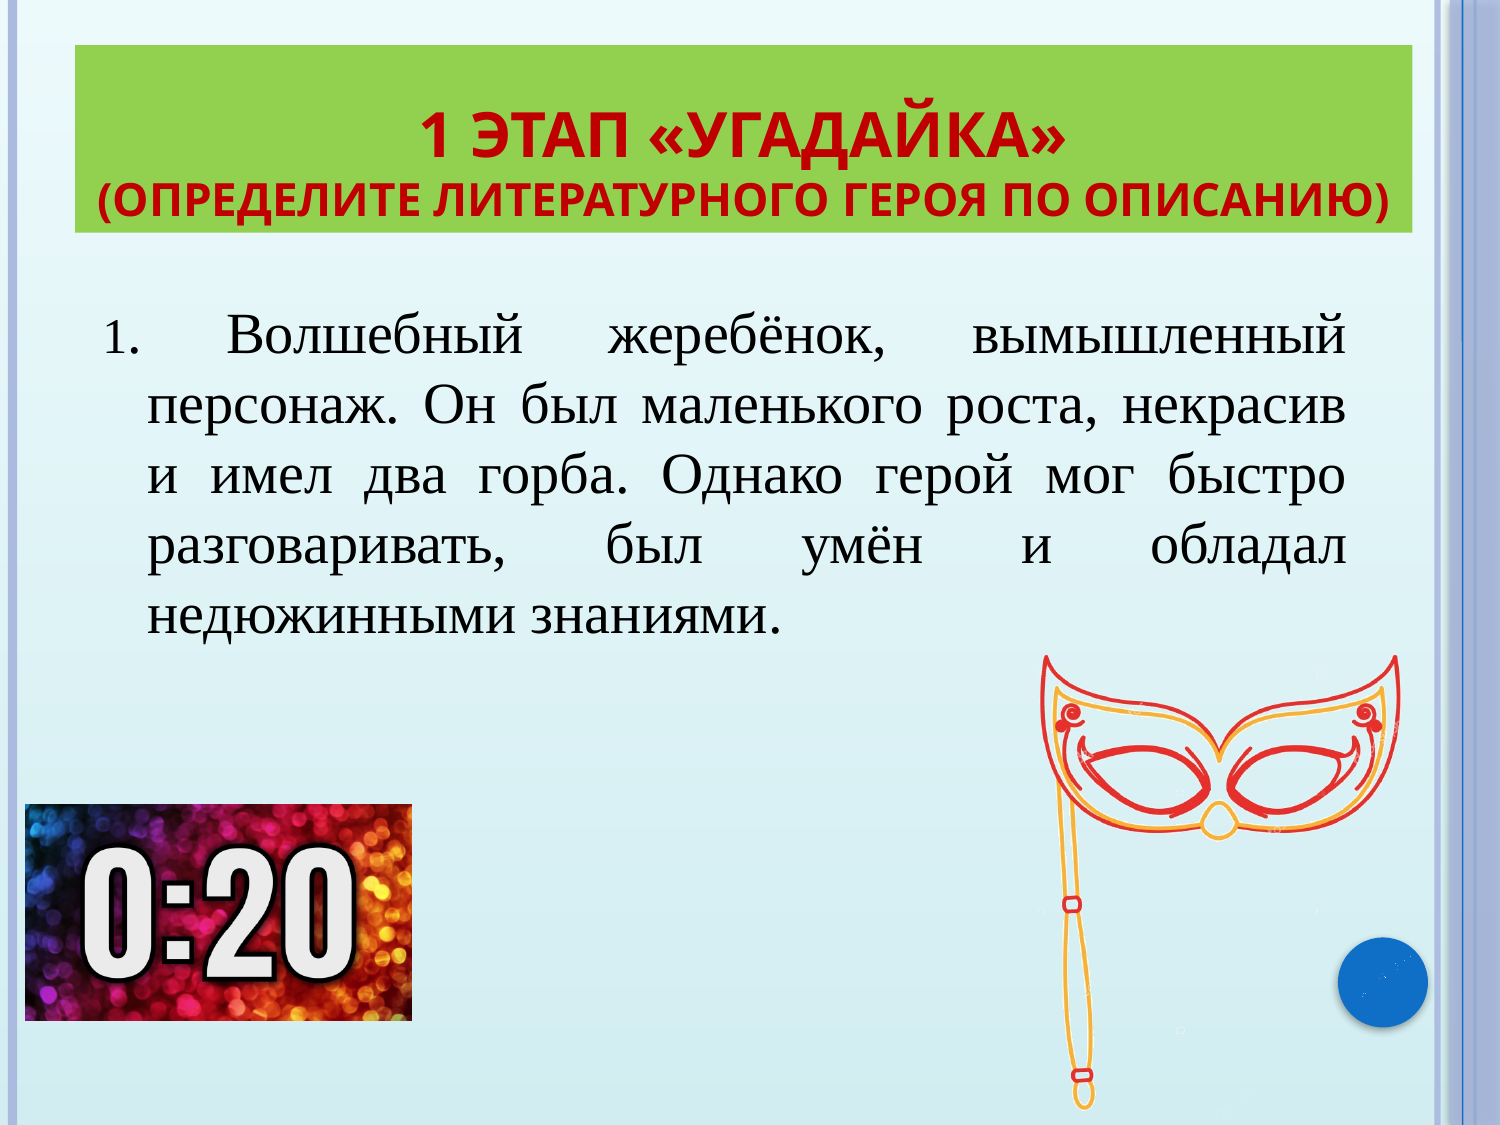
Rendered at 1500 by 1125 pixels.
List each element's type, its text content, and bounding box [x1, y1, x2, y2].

title 1 этап «Угадайка» (Определите литературного героя по описанию) [75, 45, 1413, 233]
picture [1024, 649, 1438, 1125]
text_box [24, 802, 413, 1022]
list 1. Волшебный жеребёнок, вымышленный персонаж. Он был маленького роста, некрасив и имел два горба. Однако герой мог быстро разговаривать, был умён и обладал недюжинными знаниями. [87, 287, 1363, 700]
